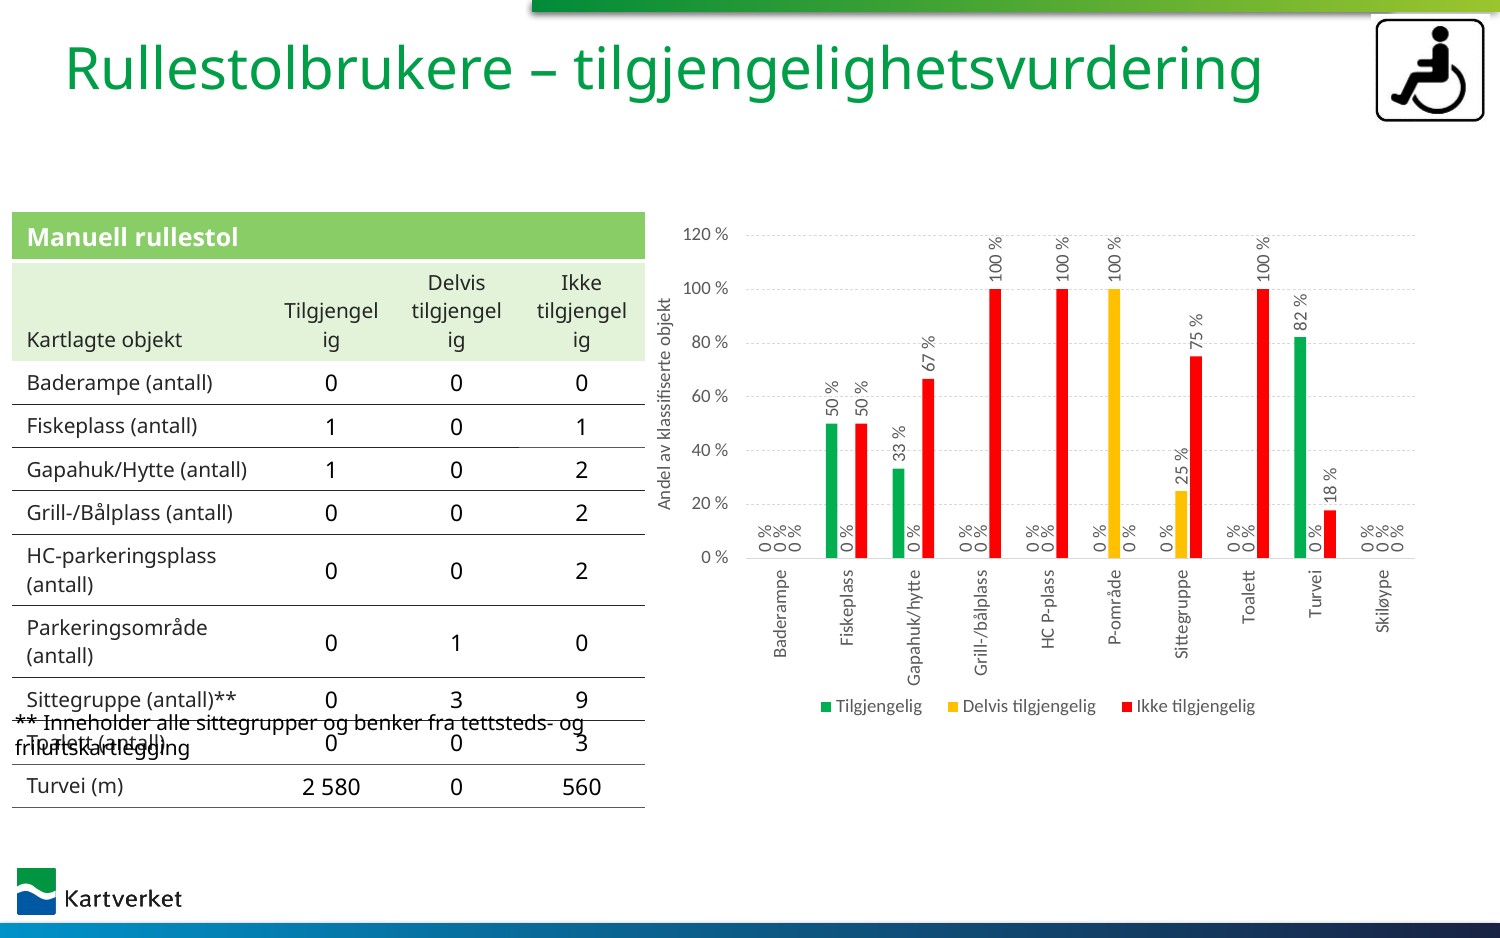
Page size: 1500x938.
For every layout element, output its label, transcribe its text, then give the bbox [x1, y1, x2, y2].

table_cell 0 [269, 535, 394, 605]
table_cell 1 [269, 405, 394, 447]
text_box ** Inneholder alle sittegrupper og benker fra tettsteds- og friluftskartlegging [0, 702, 745, 768]
table_cell Gapahuk/Hytte (antall) [12, 448, 269, 490]
table_cell 0 [269, 606, 394, 677]
table_cell 0 [269, 678, 394, 702]
table_cell 0 [519, 606, 638, 677]
table_cell 2 580 [269, 768, 394, 807]
table_cell 0 [519, 361, 638, 404]
table_cell Tilgjengelig [269, 263, 394, 361]
table_cell 560 [519, 768, 645, 807]
table_cell 0 [394, 405, 519, 447]
table_cell Baderampe (antall) [12, 361, 269, 404]
table_cell 9 [519, 678, 638, 702]
table_cell Parkeringsområde (antall) [12, 606, 269, 677]
table_cell 0 [394, 361, 519, 404]
picture [1371, 13, 1491, 127]
table_cell Turvei (m) [12, 768, 269, 807]
table_cell 0 [394, 768, 519, 807]
table_cell 2 [519, 491, 638, 534]
picture [643, 218, 1427, 728]
table_cell 0 [394, 535, 519, 605]
table_cell Delvis tilgjengelig [394, 263, 519, 361]
table_cell 0 [394, 448, 519, 490]
table_cell 0 [269, 491, 394, 534]
text_box Rullestolbrukere – tilgjengelighetsvurdering [49, 12, 1372, 109]
table_cell Grill-/Bålplass (antall) [12, 491, 269, 534]
table_header Manuell rullestol [12, 212, 645, 259]
table_cell HC-parkeringsplass (antall) [12, 535, 269, 605]
table_cell 3 [394, 678, 519, 702]
table_cell Ikke tilgjengelig [519, 263, 638, 361]
table_cell 0 [394, 491, 519, 534]
table_cell 2 [519, 448, 638, 490]
table_cell 0 [269, 361, 394, 404]
table_cell 2 [519, 535, 638, 605]
table_cell Kartlagte objekt [12, 263, 269, 361]
table_cell Sittegruppe (antall)** [12, 678, 269, 702]
table_cell Fiskeplass (antall) [12, 405, 269, 447]
table_cell 1 [519, 405, 638, 447]
table_cell 1 [269, 448, 394, 490]
table_cell 1 [394, 606, 519, 677]
